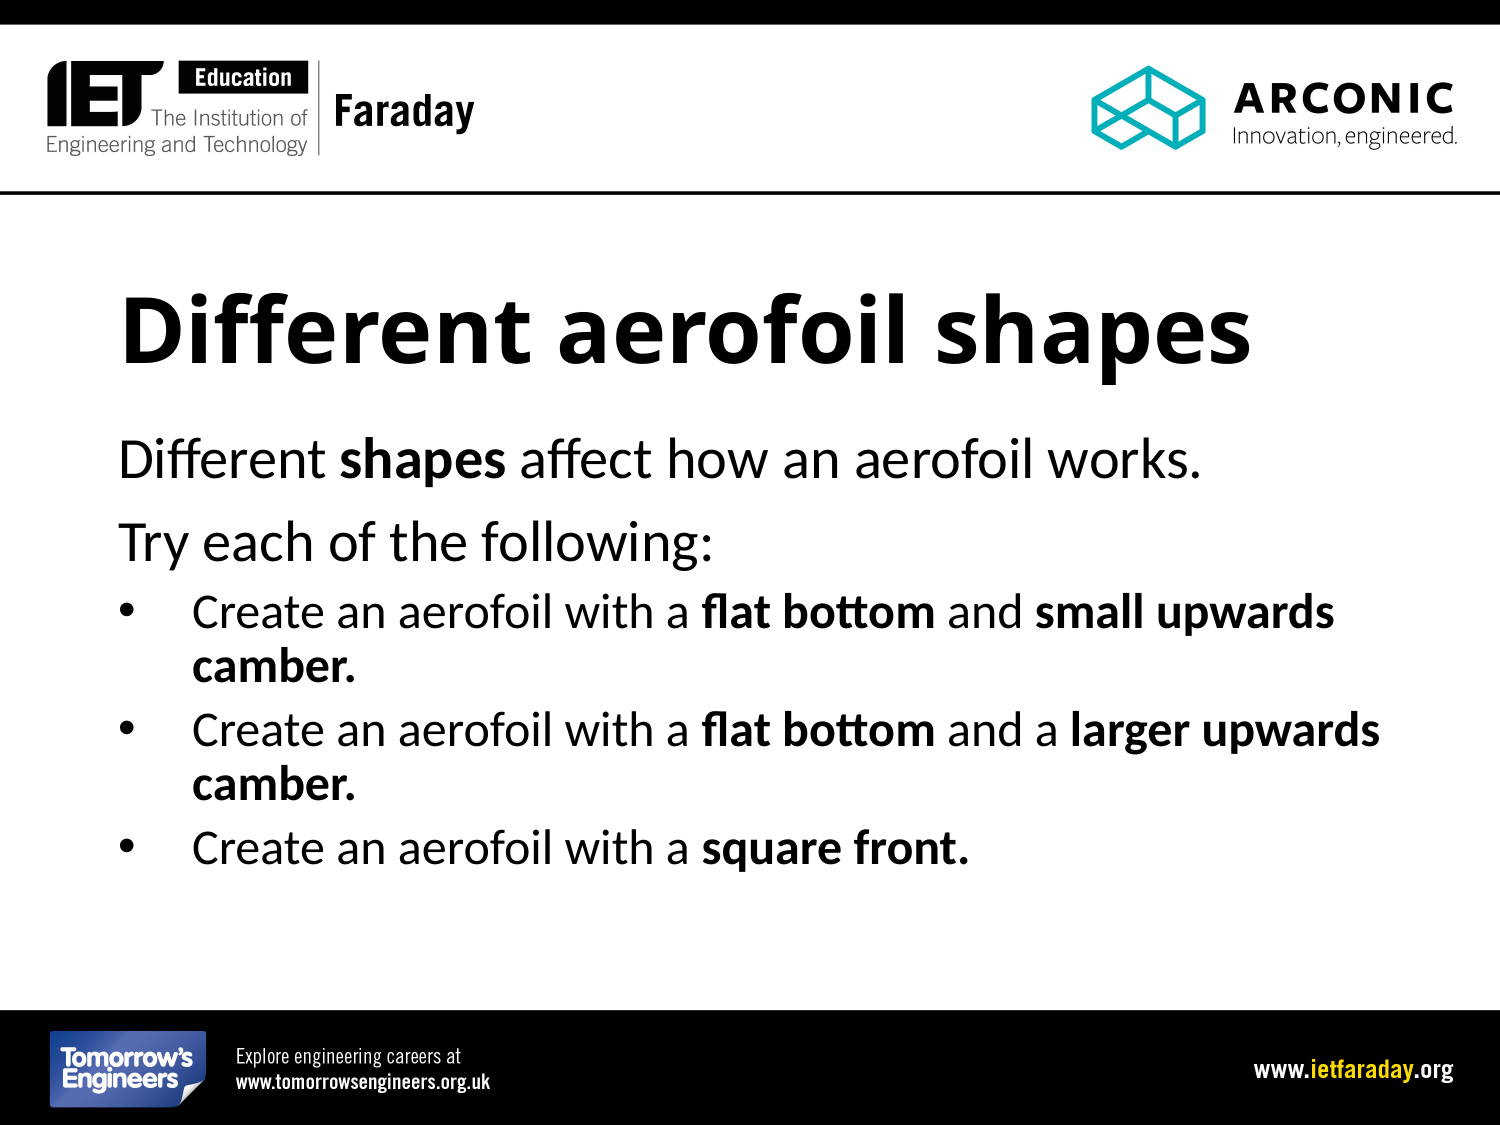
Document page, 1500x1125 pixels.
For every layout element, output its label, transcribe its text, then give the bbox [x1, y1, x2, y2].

picture [0, 0, 1500, 1125]
title Different aerofoil shapes [103, 224, 1397, 420]
list Different shapes affect how an aerofoil works. Try each of the following: Create an aerofoil with a flat bottom and small upwards camber. Create an aerofoil with a flat bottom and a larger upwards camber. Create an aerofoil with a square front. [103, 420, 1397, 945]
